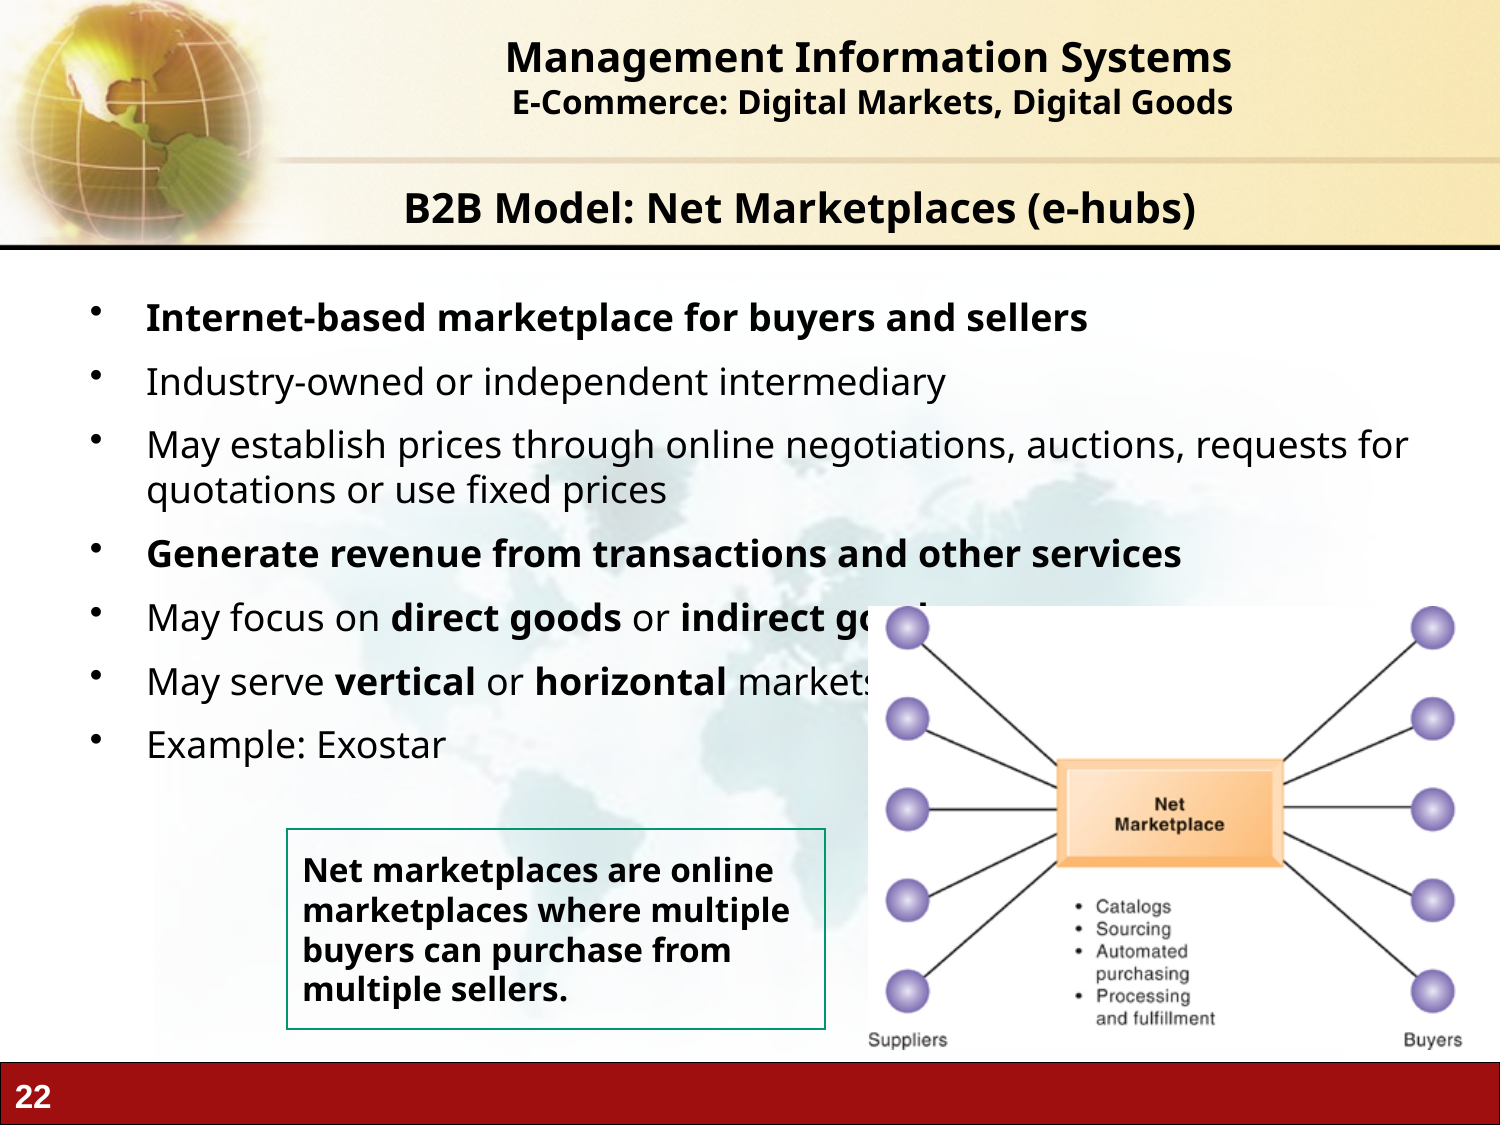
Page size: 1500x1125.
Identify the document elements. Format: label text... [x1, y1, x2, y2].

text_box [868, 606, 1463, 1050]
text_box B2B Model: Net Marketplaces (e-hubs) [262, 174, 1338, 240]
text_box Management Information Systems E-Commerce: Digital Markets, Digital Goods [237, 32, 1500, 119]
text_box Net marketplaces are online marketplaces where multiple buyers can purchase from multiple sellers. [286, 828, 826, 1030]
text_box Internet-based marketplace for buyers and sellers Industry-owned or independent intermediary May establish prices through online negotiations, auctions, requests for quotations or use fixed prices Generate revenue from transactions and other services May focus on direct goods or indirect goods May serve vertical or horizontal markets Example: Exostar [74, 286, 1438, 1050]
picture [0, 0, 1500, 1062]
